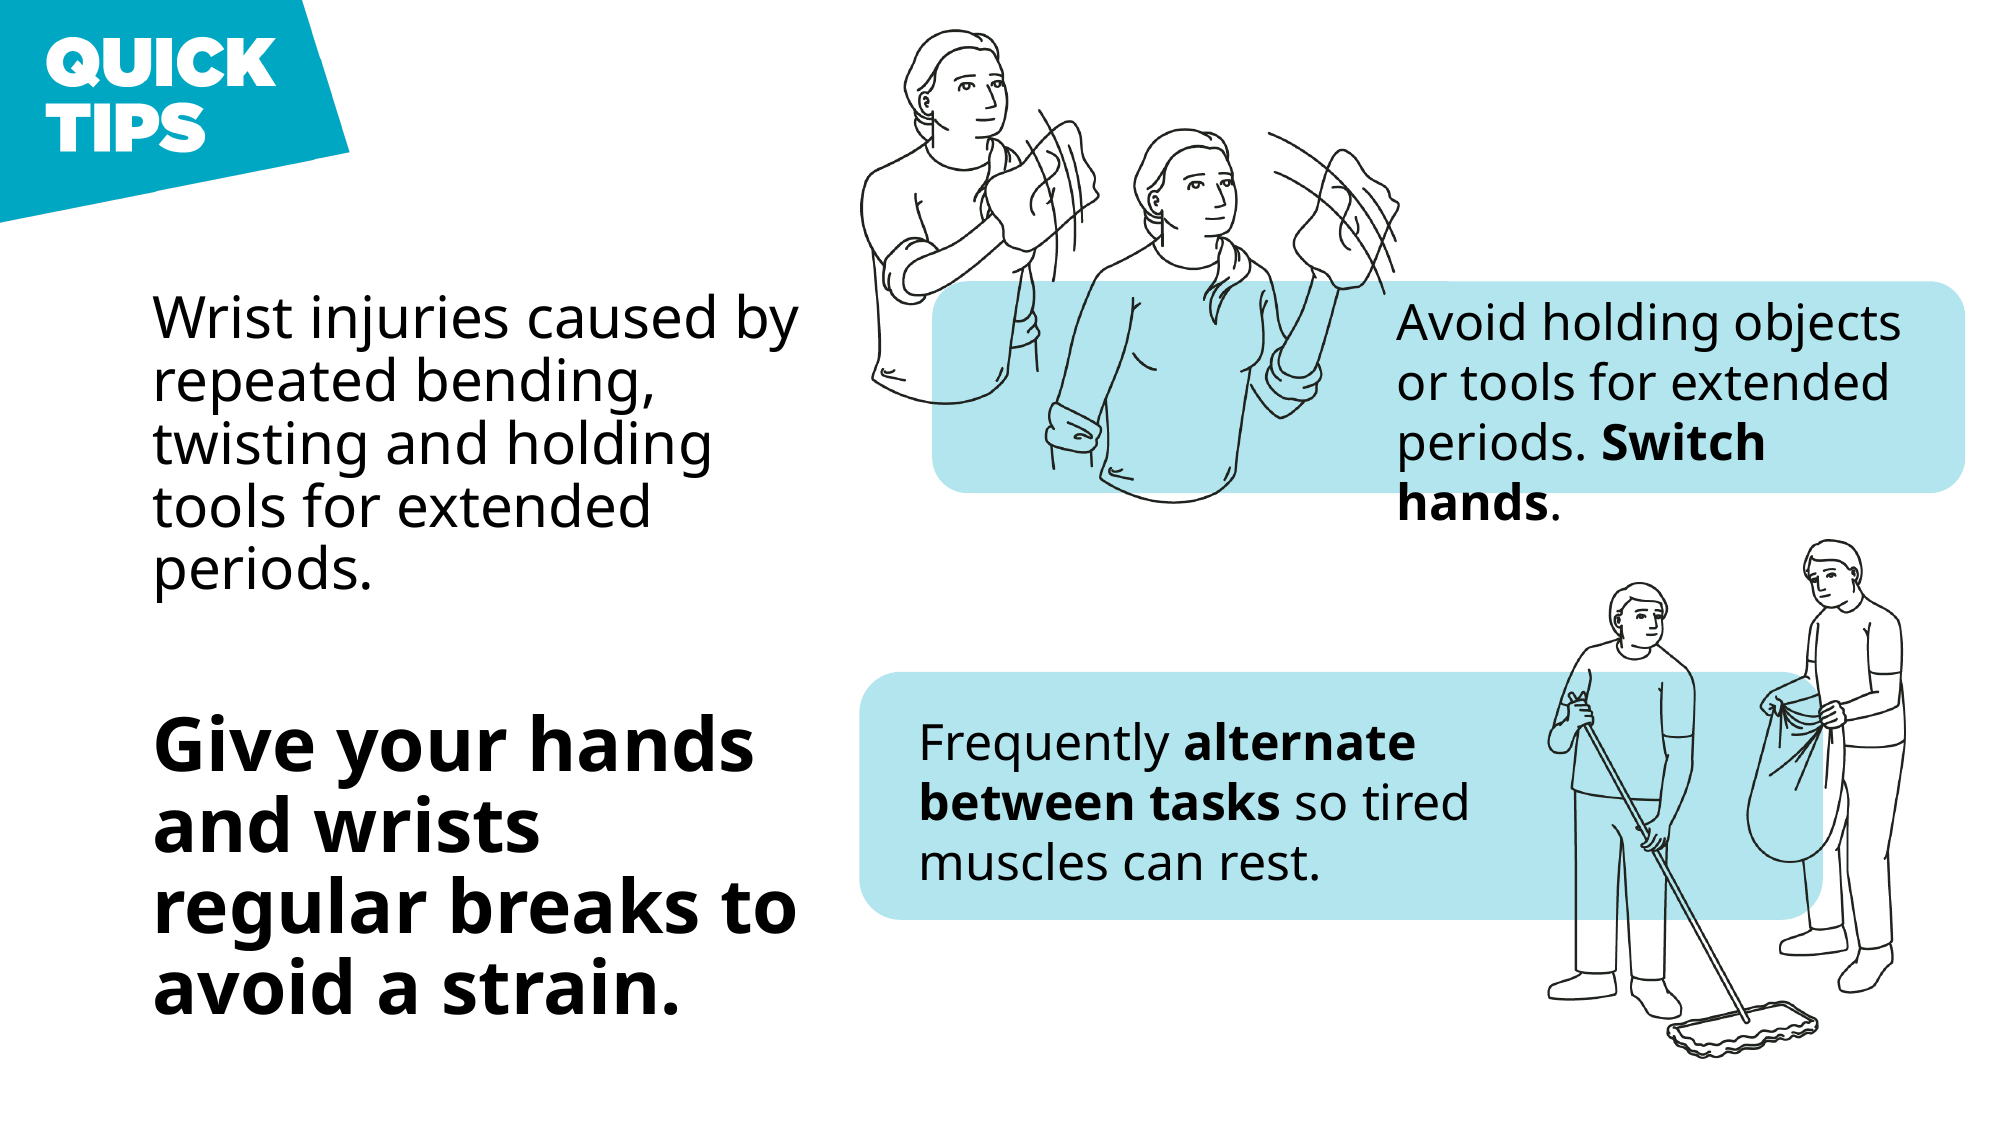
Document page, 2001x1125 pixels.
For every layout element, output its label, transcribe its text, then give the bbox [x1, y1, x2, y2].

text_box Frequently alternate between tasks so tired muscles can rest. [903, 703, 1547, 898]
picture [859, 28, 1400, 504]
text_box Avoid holding objects or tools for extended periods. Switch hands. [1381, 282, 1943, 538]
text_box [1400, 279, 1967, 493]
text_box [857, 670, 1547, 922]
picture [1547, 539, 1907, 1060]
text_box Wrist injuries caused by repeated bending, twisting and holding tools for extended periods. Give your hands and wrists regular breaks to avoid a strain. [137, 280, 816, 1125]
picture [0, 0, 351, 224]
